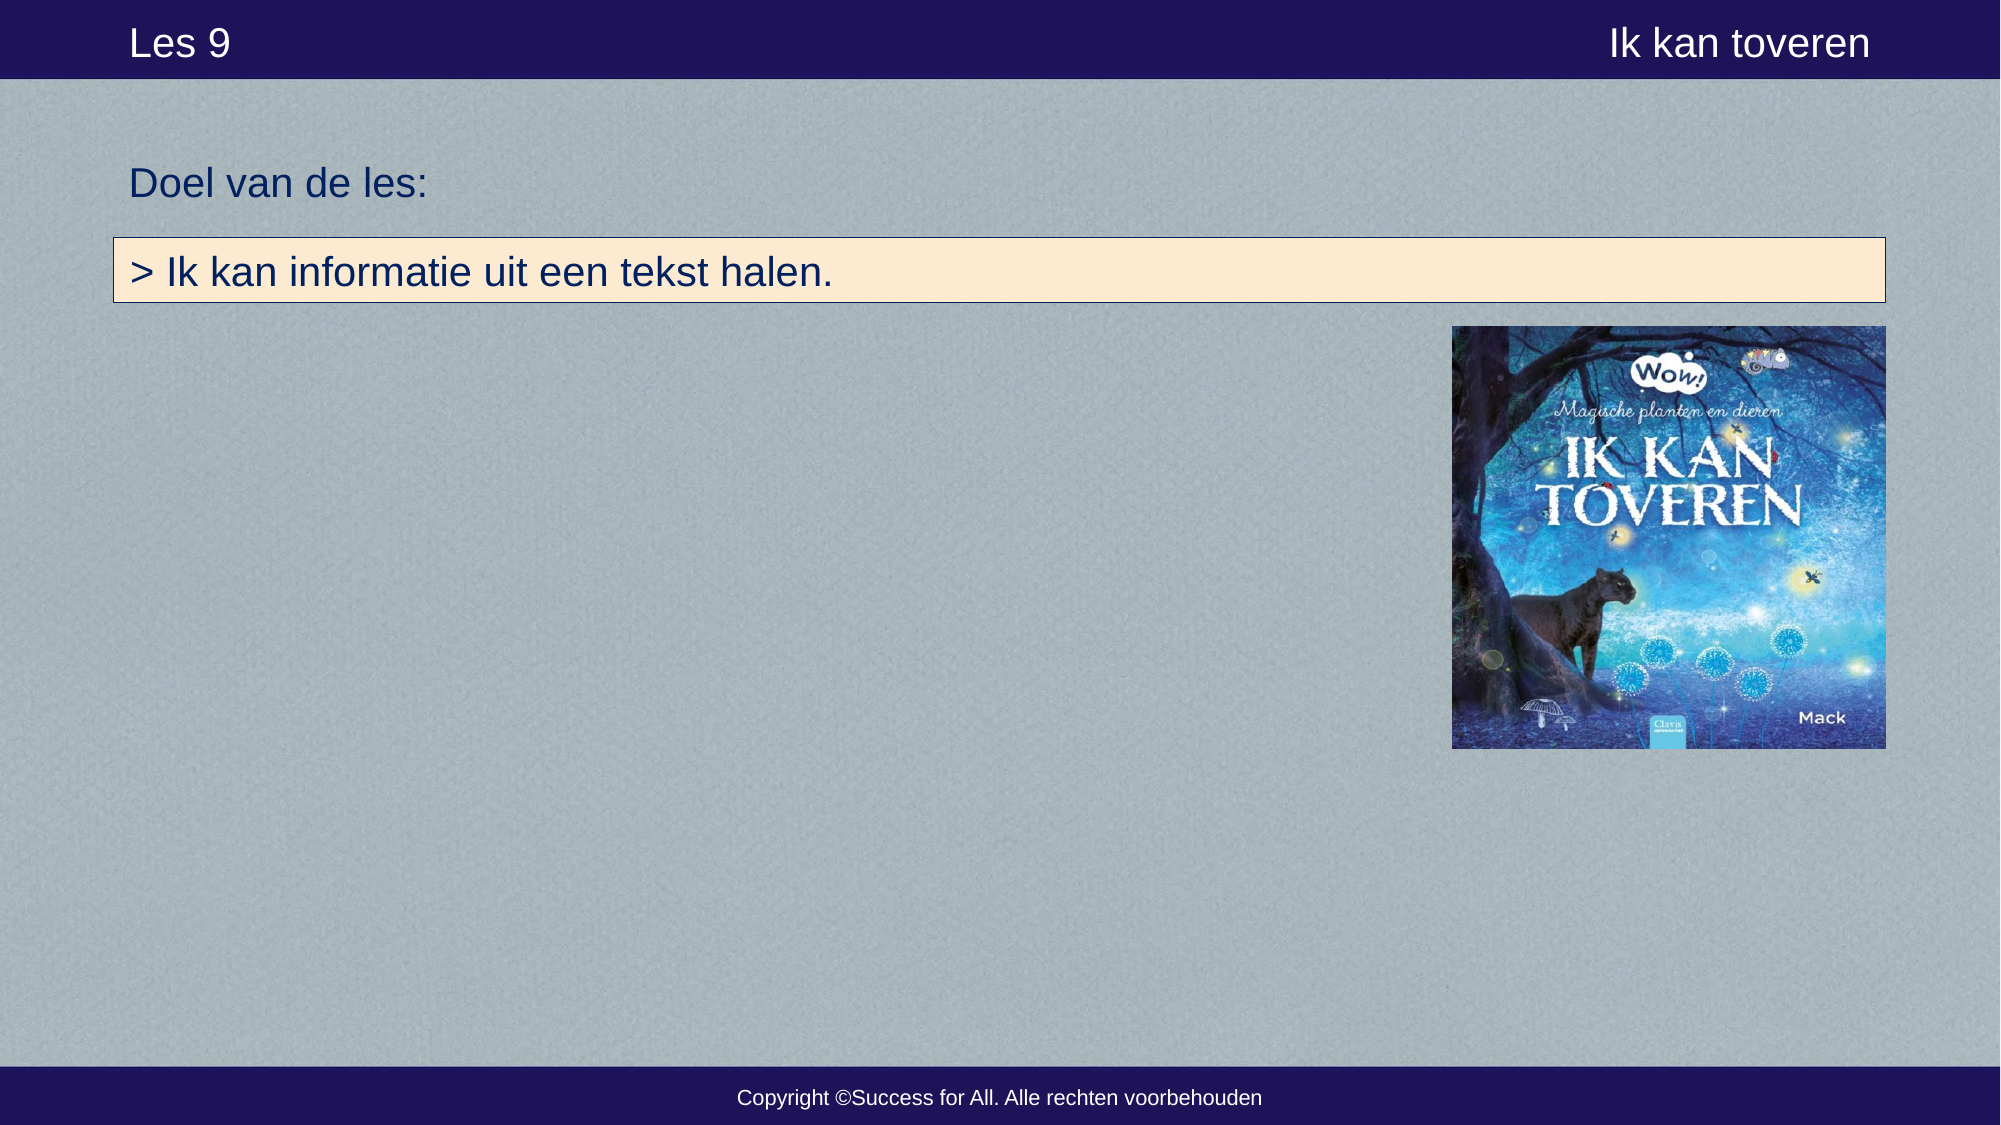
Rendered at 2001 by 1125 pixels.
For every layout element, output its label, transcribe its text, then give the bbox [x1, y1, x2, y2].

picture [0, 0, 2001, 1125]
text_box Les 9 [114, 8, 354, 73]
text_box > Ik kan informatie uit een tekst halen. [113, 237, 1886, 303]
text_box Doel van de les: [113, 148, 1635, 214]
text_box Copyright ©Success for All. Alle rechten voorbehouden [0, 1076, 2000, 1125]
text_box Ik kan toveren [999, 8, 1886, 73]
